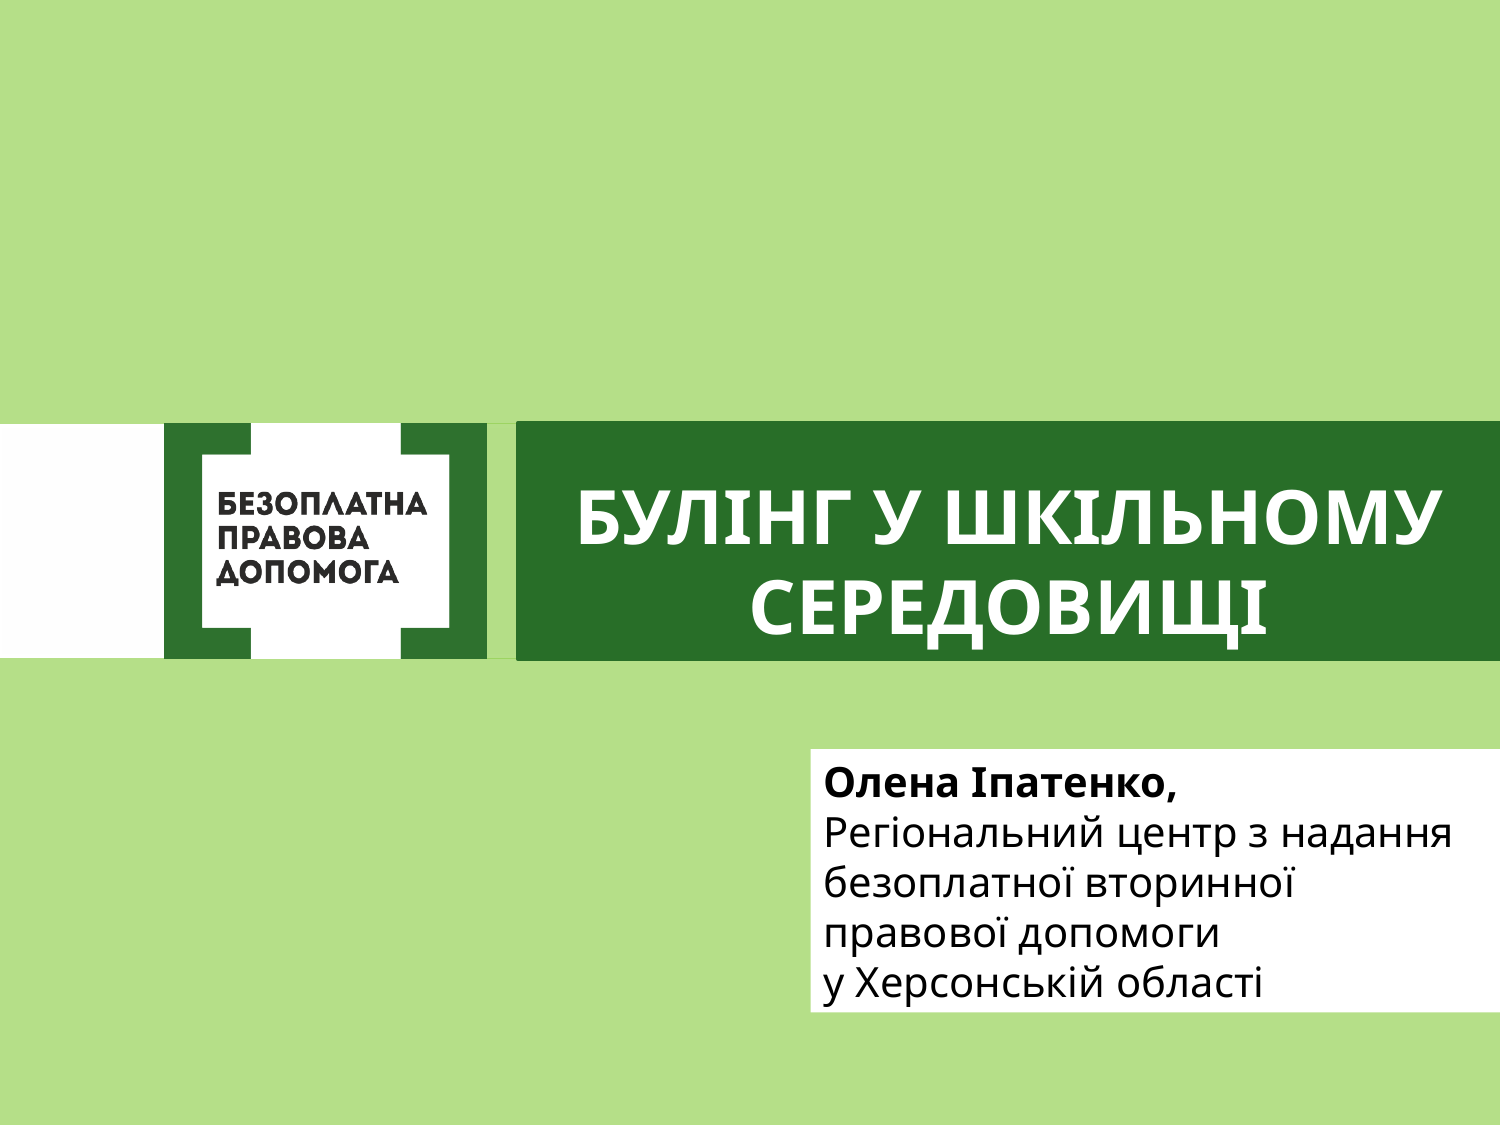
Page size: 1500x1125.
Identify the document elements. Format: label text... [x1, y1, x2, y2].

text_box Олена Іпатенко, Регіональний центр з надання безоплатної вторинної правової допомоги у Херсонській області [810, 749, 1500, 1013]
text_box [0, 422, 1500, 660]
